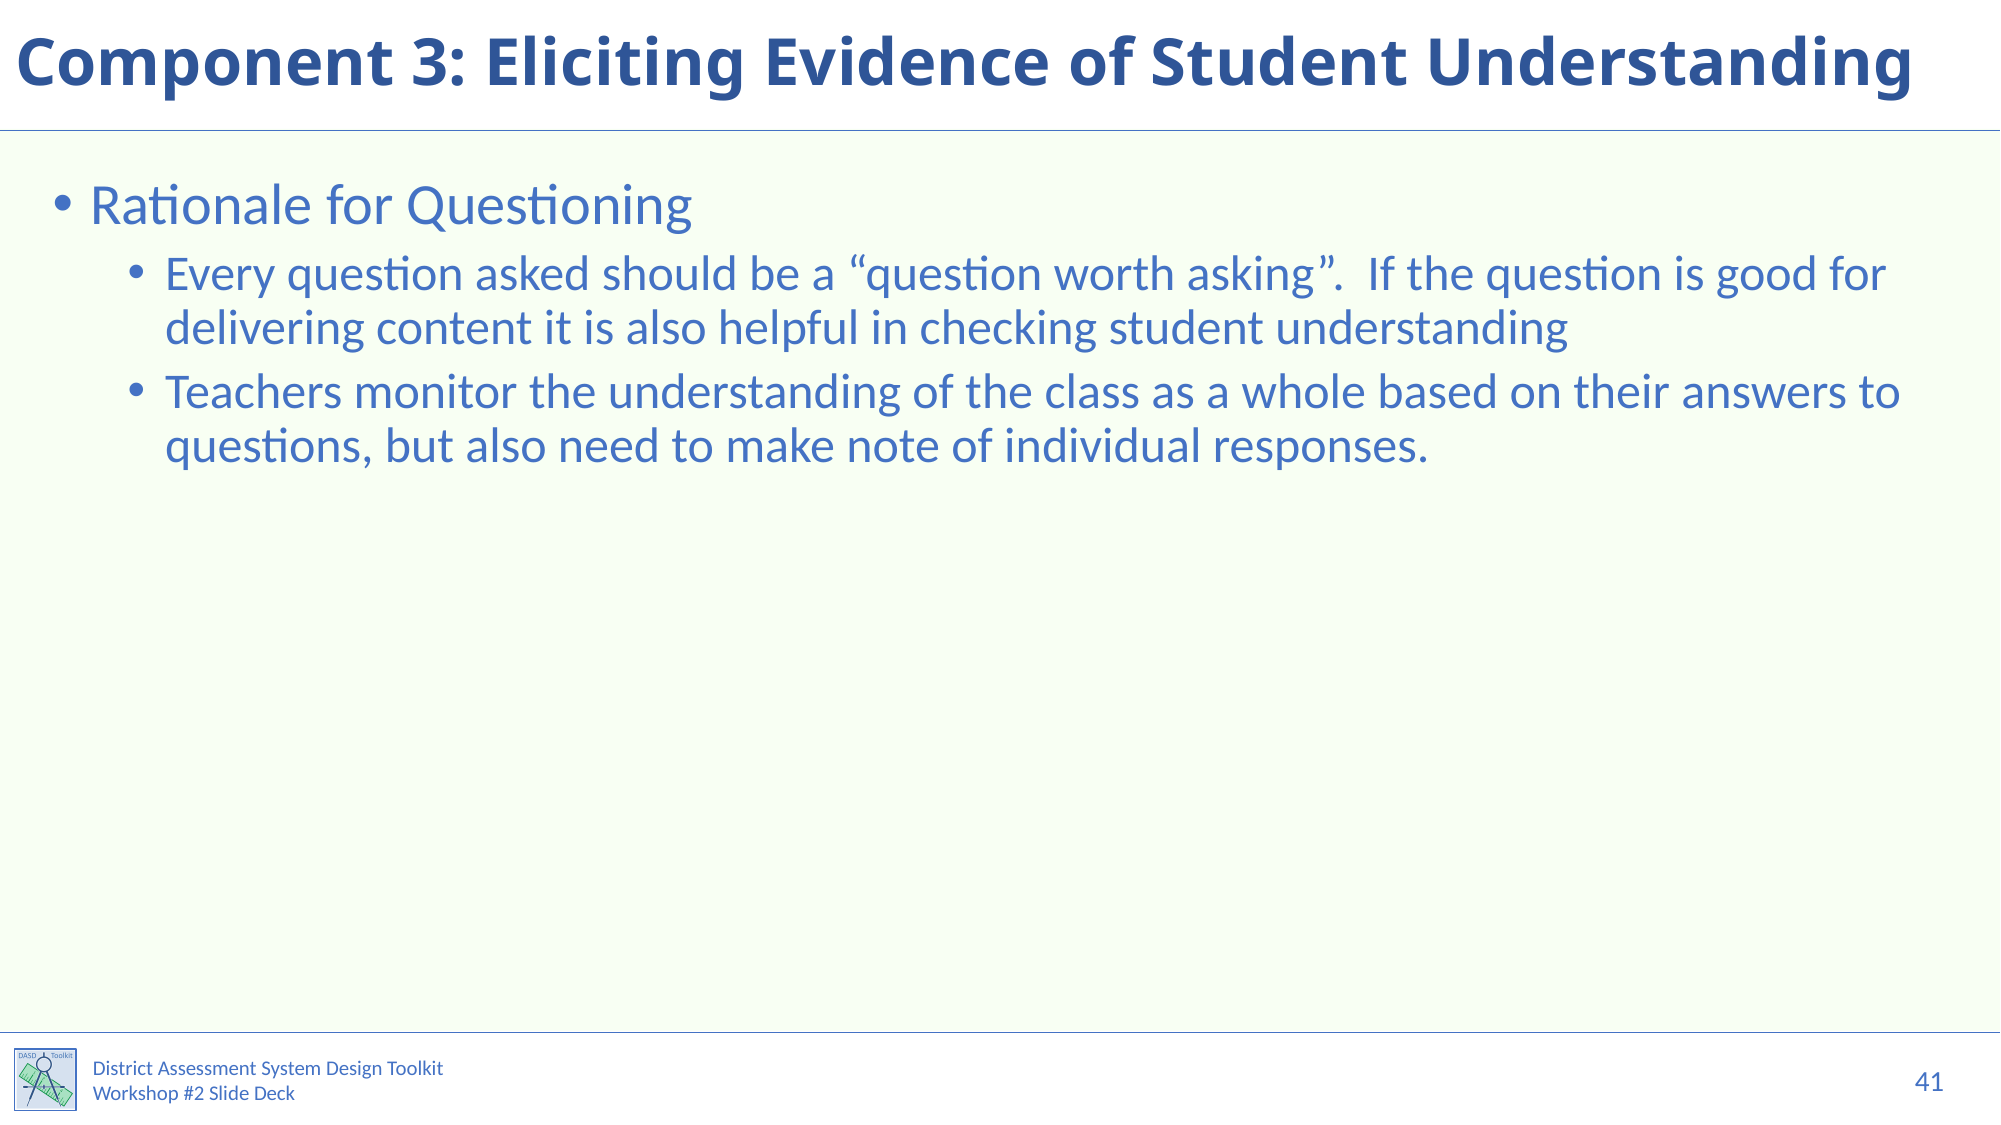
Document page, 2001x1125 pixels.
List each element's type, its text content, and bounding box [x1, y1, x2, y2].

picture [15, 1050, 75, 1110]
title Component 3: Eliciting Evidence of Student Understanding [0, 0, 2000, 129]
list Rationale for Questioning Every question asked should be a “question worth asking”. If the question is good for delivering content it is also helpful in checking student understanding Teachers monitor the understanding of the class as a whole based on their answers to questions, but also need to make note of individual responses. [37, 166, 1962, 1002]
